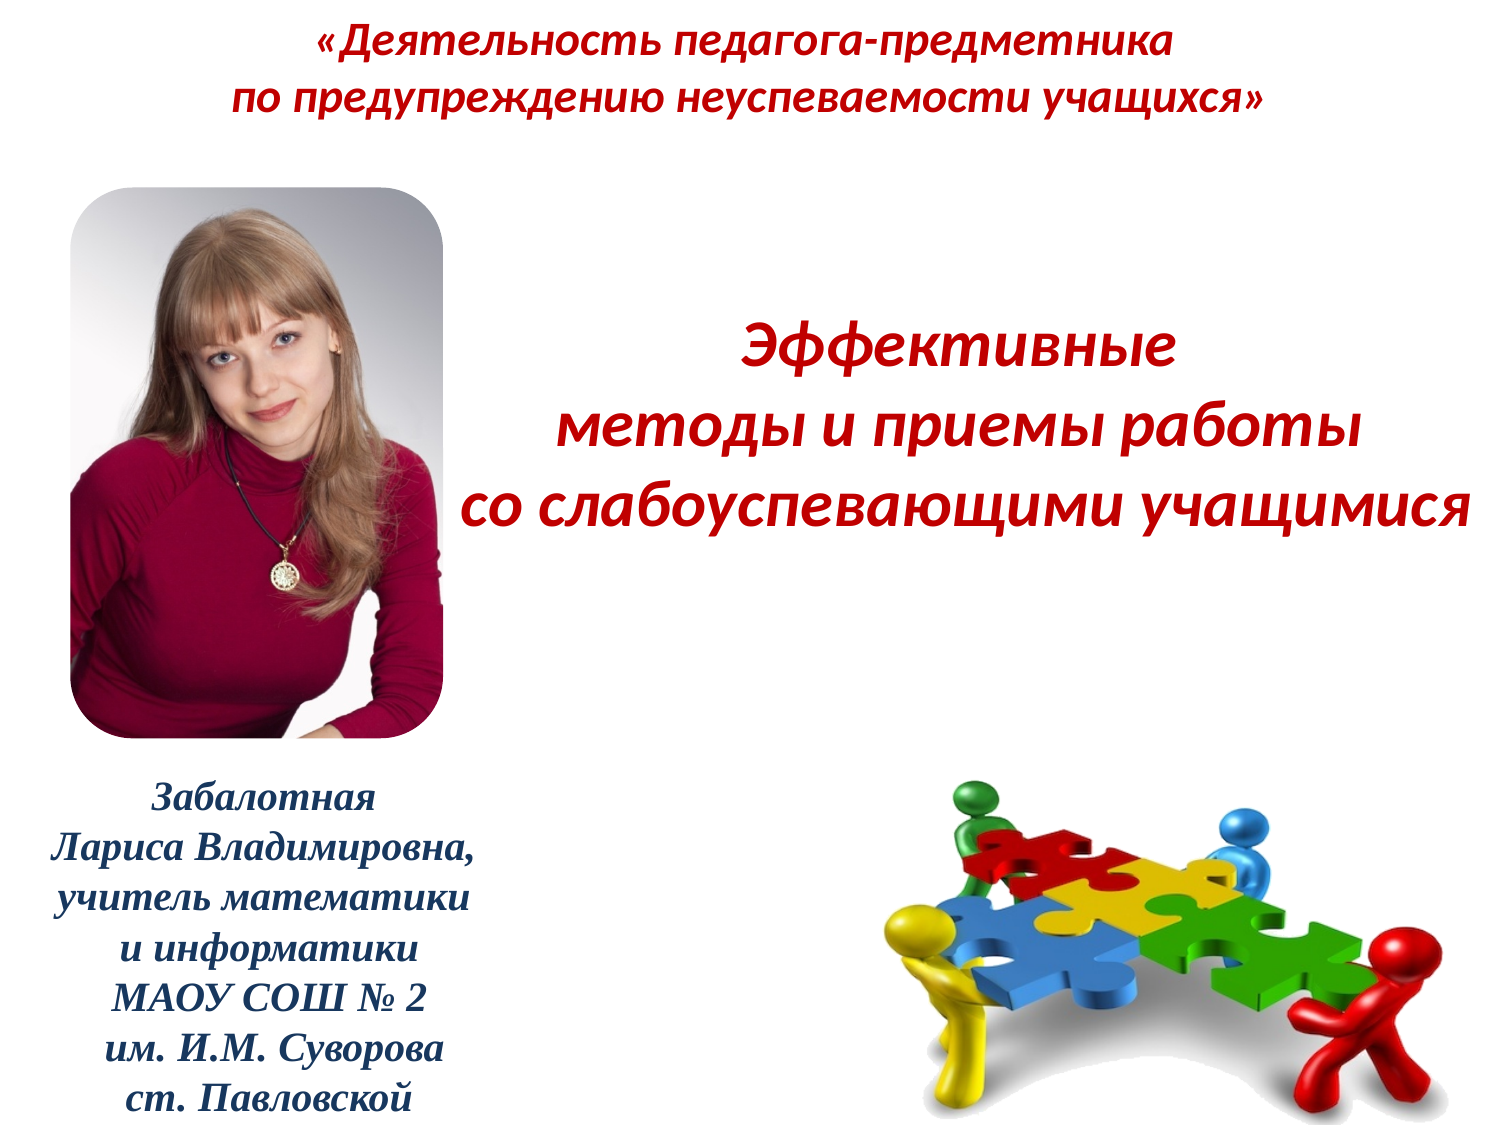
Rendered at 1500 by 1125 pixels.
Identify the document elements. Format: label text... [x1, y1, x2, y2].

subtitle Забалотная Лариса Владимировна, учитель математики и информатики МАОУ СОШ № 2 им. И.М. Суворова ст. Павловской [11, 761, 528, 914]
text_box «Деятельность педагога-предметника по предупреждению неуспеваемости учащихся» [0, 0, 1500, 130]
picture [856, 774, 1495, 1125]
picture [70, 187, 444, 739]
text_box Эффективные методы и приемы работы со слабоуспевающими учащимися [448, 292, 1500, 548]
